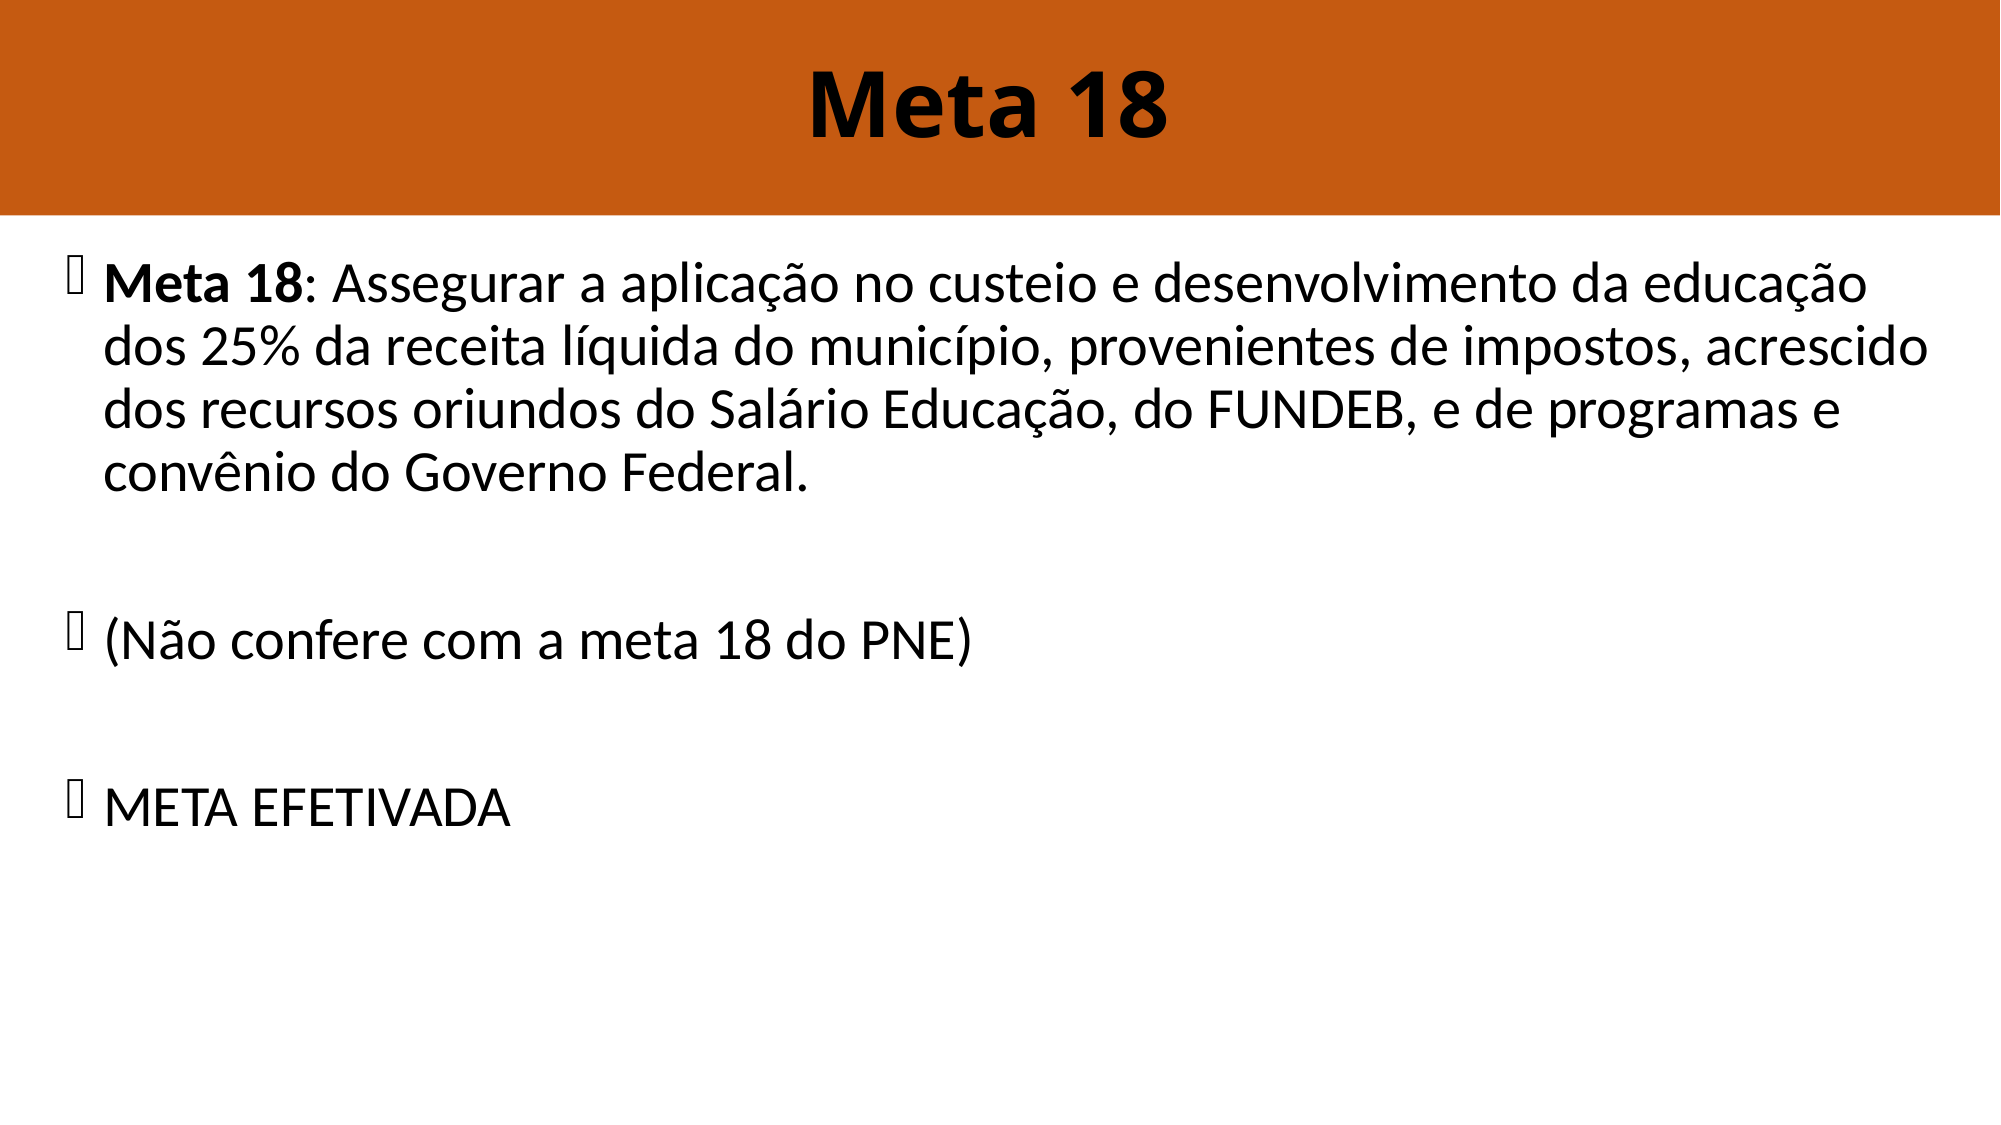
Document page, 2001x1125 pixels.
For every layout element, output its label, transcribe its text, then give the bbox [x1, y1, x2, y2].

title Meta 18 [0, 0, 2000, 216]
list Meta 18: Assegurar a aplicação no custeio e desenvolvimento da educação dos 25% da receita líquida do município, provenientes de impostos, acrescido dos recursos oriundos do Salário Educação, do FUNDEB, e de programas e convênio do Governo Federal. (Não confere com a meta 18 do PNE) META EFETIVADA [50, 245, 1980, 1014]
